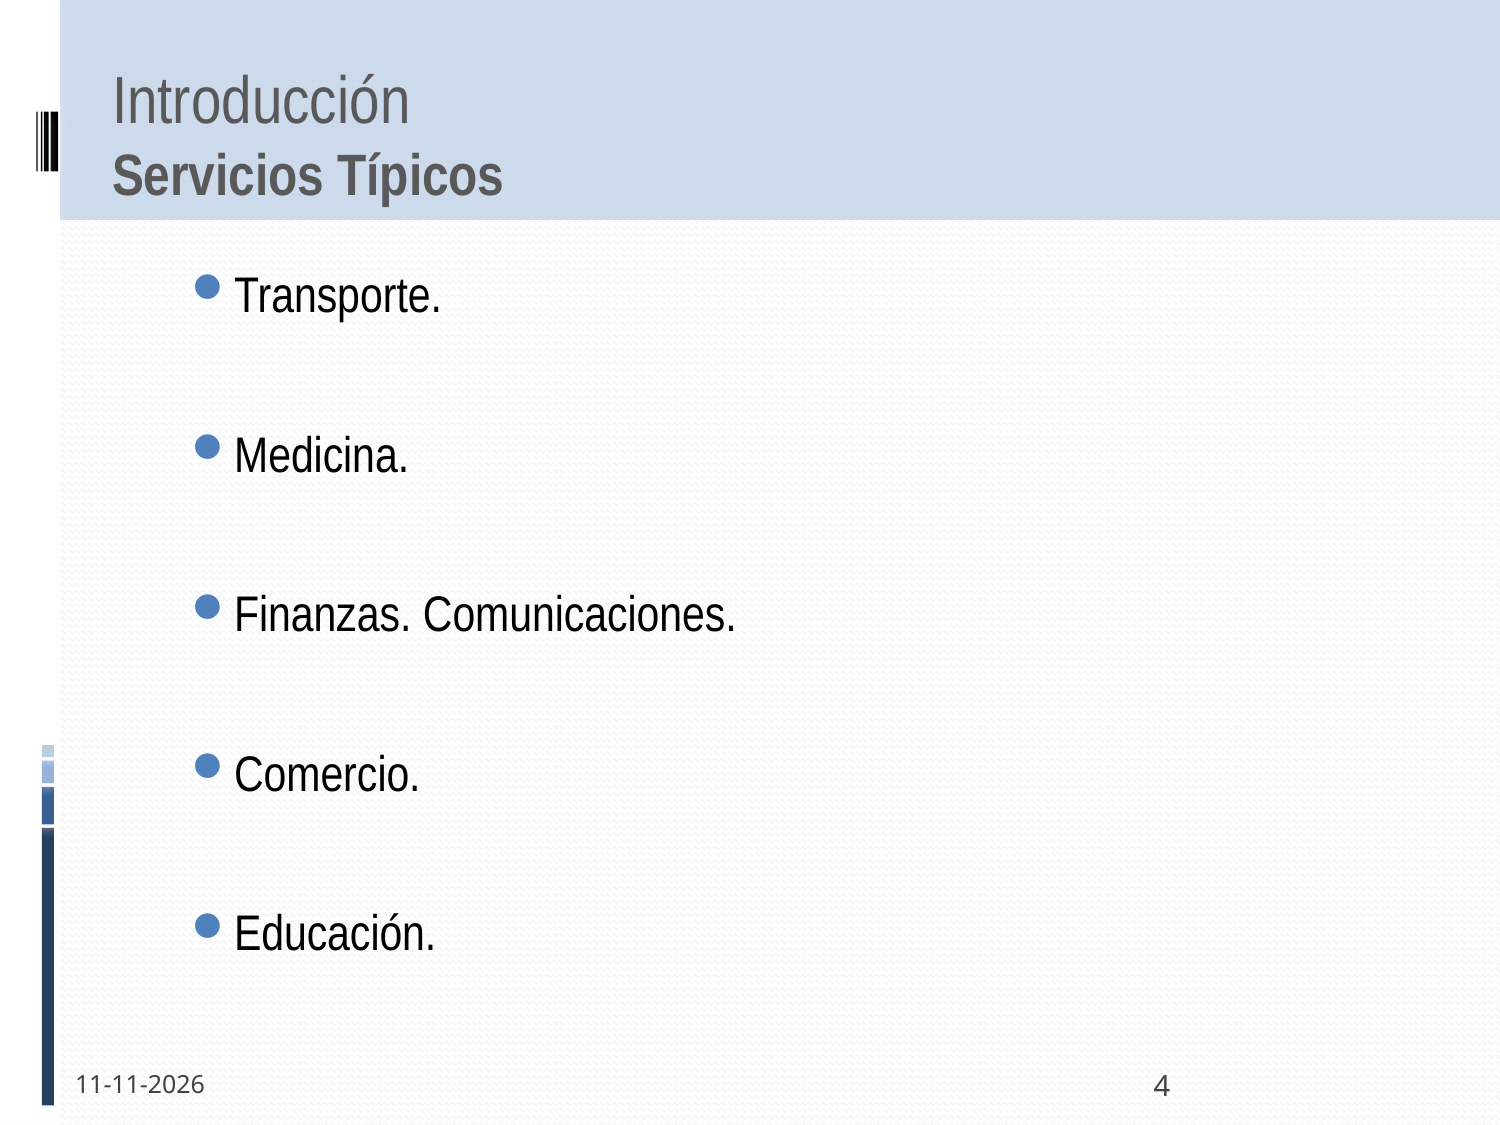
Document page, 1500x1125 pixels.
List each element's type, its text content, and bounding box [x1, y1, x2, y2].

title Introducción Servicios Típicos [111, 18, 1436, 207]
slide_number 4 [1045, 1046, 1171, 1107]
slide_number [75, 1042, 243, 1103]
list Transporte. Medicina. Finanzas. Comunicaciones. Comercio. Educación. [111, 255, 1436, 1038]
